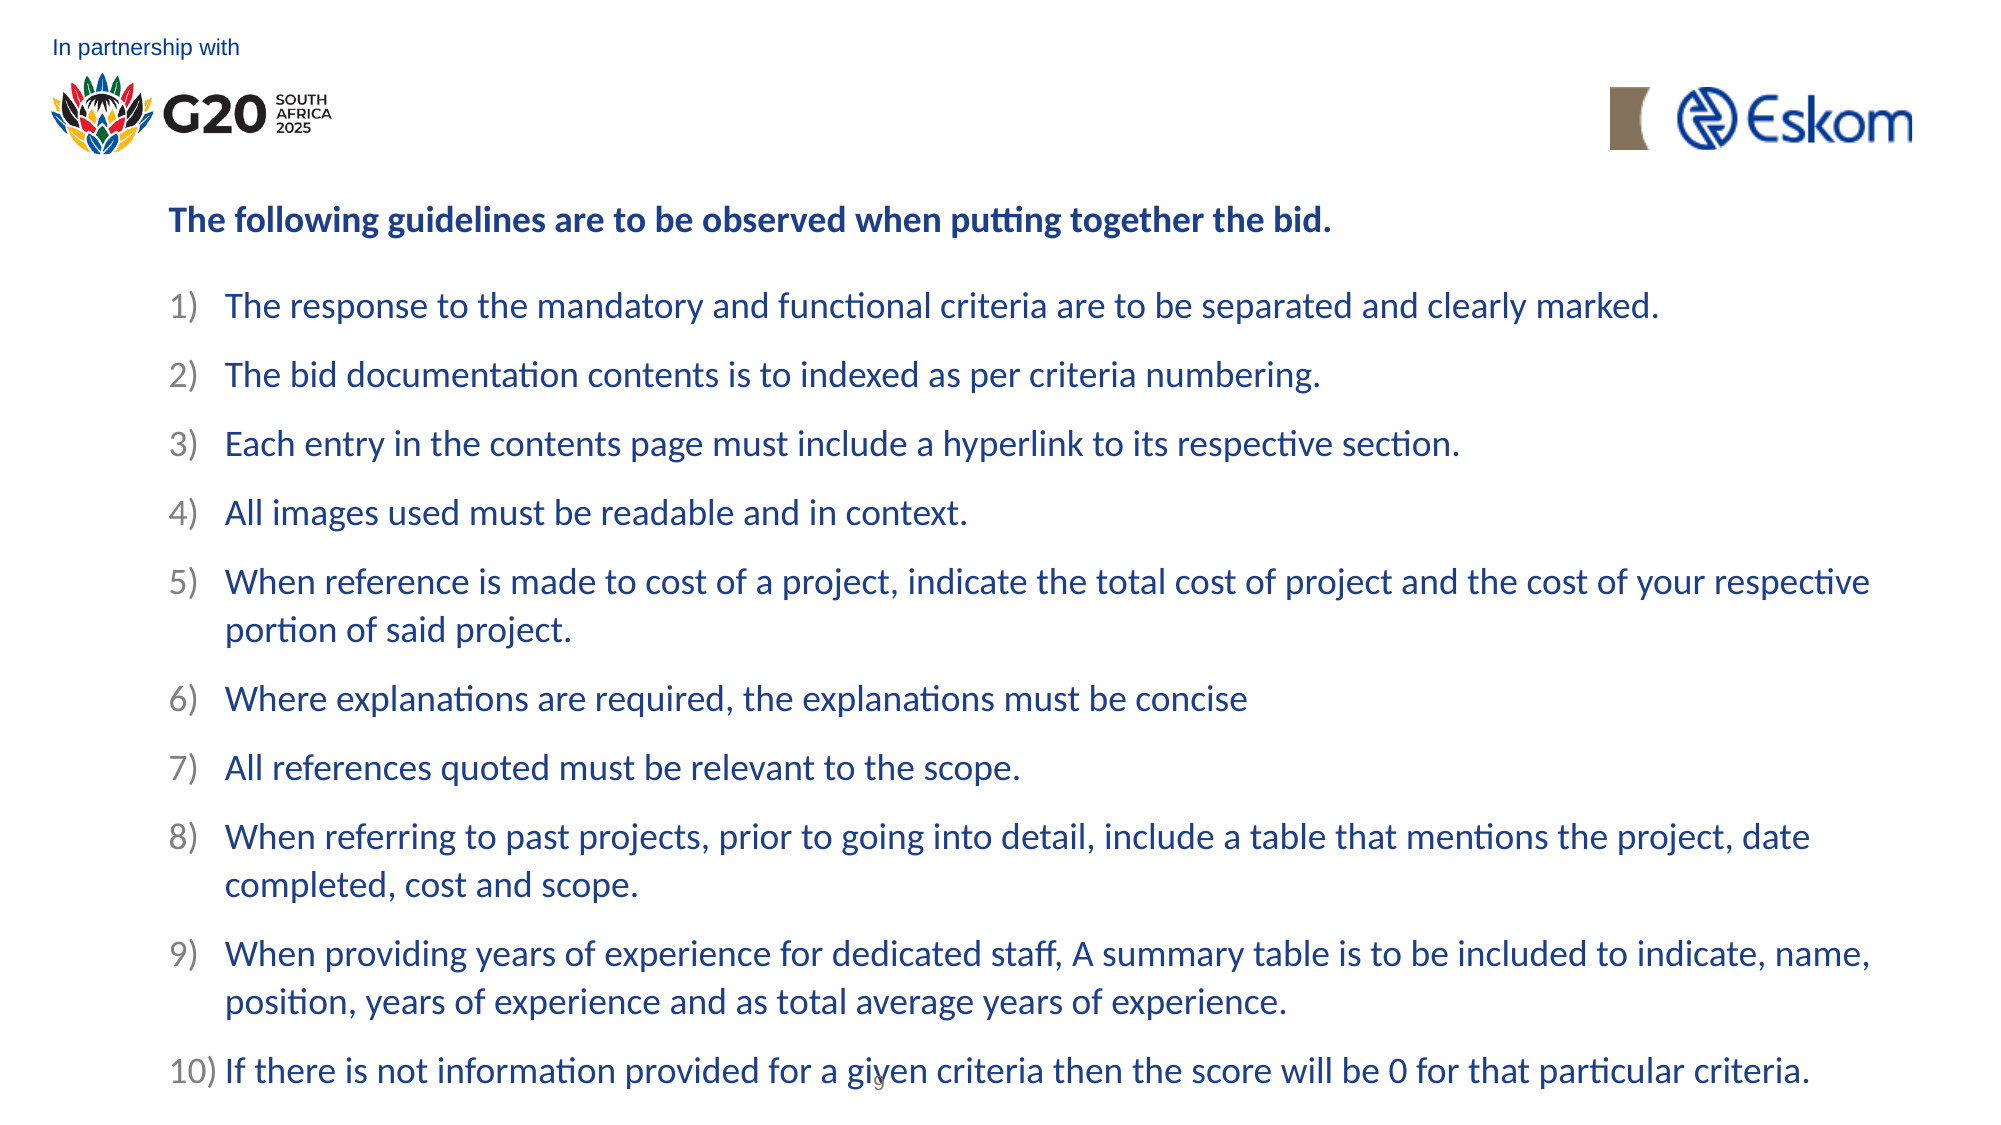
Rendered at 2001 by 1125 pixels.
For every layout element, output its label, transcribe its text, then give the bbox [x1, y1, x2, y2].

picture [50, 72, 337, 155]
slide_number 9 [858, 1058, 1063, 1103]
list The following guidelines are to be observed when putting together the bid. The response to the mandatory and functional criteria are to be separated and clearly marked. The bid documentation contents is to indexed as per criteria numbering. Each entry in the contents page must include a hyperlink to its respective section. All images used must be readable and in context. When reference is made to cost of a project, indicate the total cost of project and the cost of your respective portion of said project. Where explanations are required, the explanations must be concise All references quoted must be relevant to the scope. When referring to past projects, prior to going into detail, include a table that mentions the project, date completed, cost and scope. When providing years of experience for dedicated staff, A summary table is to be included to indicate, name, position, years of experience and as total average years of experience. If there is not information provided for a given criteria then the score will be 0 for that particular criteria. [153, 184, 1935, 1064]
